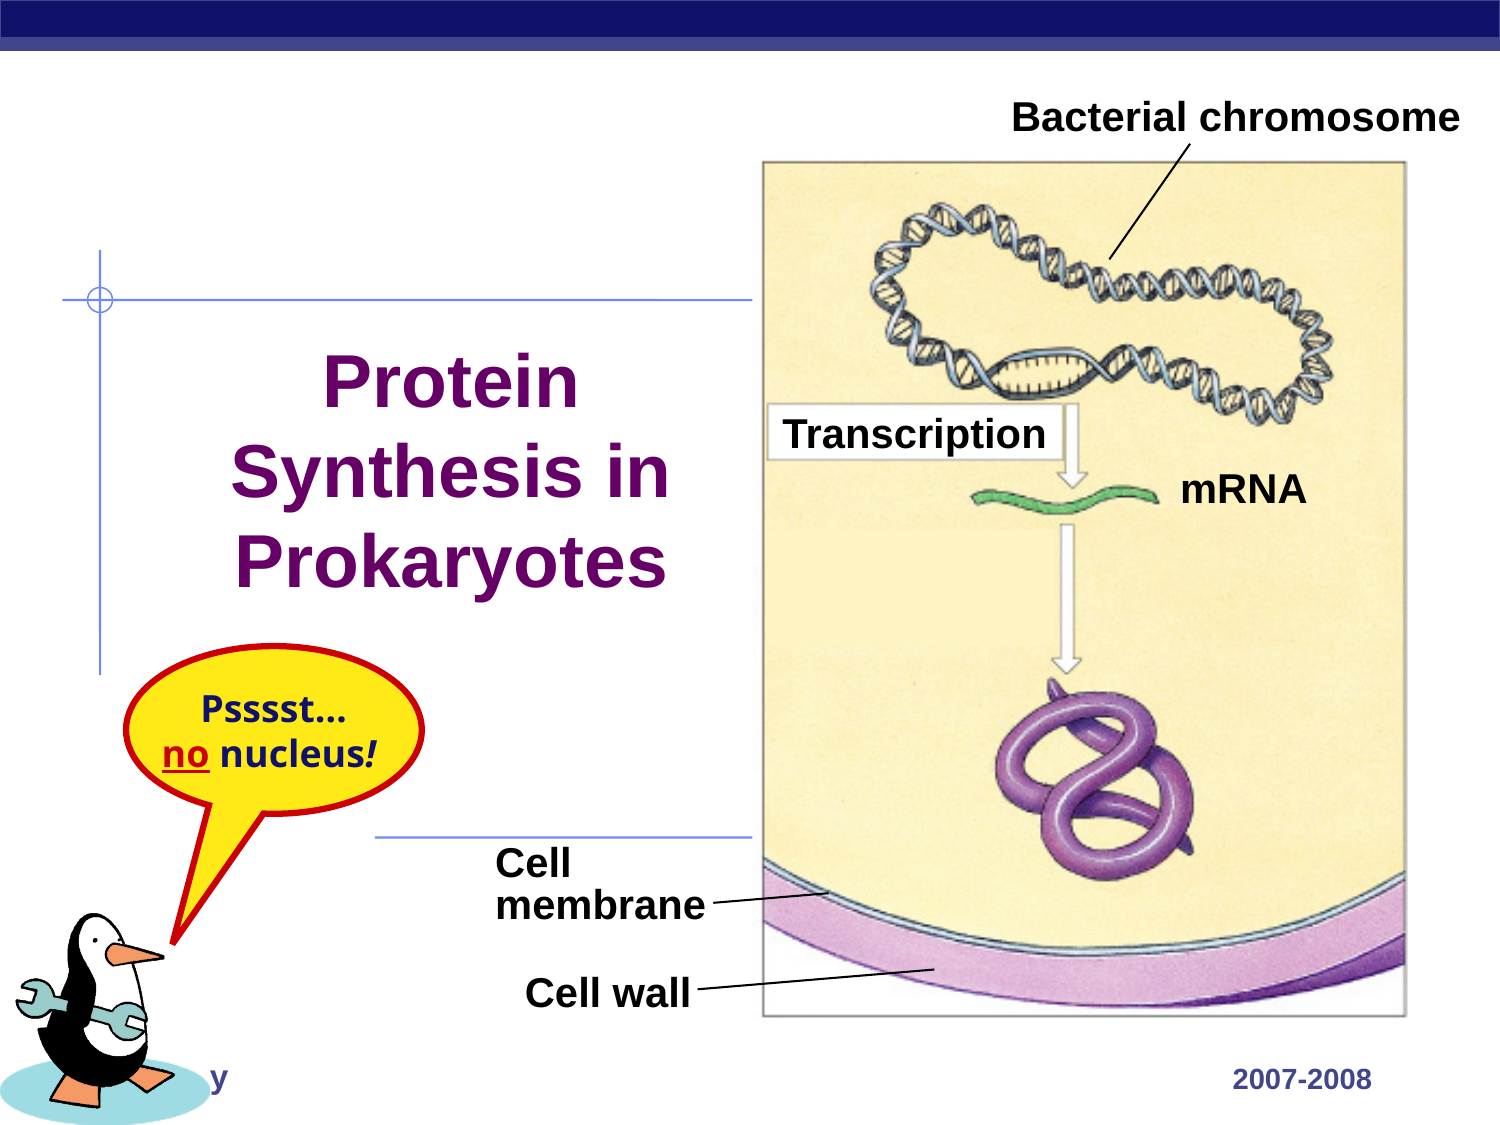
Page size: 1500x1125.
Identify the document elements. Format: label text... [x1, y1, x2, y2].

text_box Cell membrane [495, 843, 707, 929]
picture [752, 159, 1435, 1019]
slide_number 2007-2008 [1137, 1027, 1388, 1103]
title Protein Synthesis in Prokaryotes [162, 324, 741, 543]
text_box Bacterial chromosome [1011, 97, 1461, 140]
text_box Cell wall [524, 973, 692, 1016]
text_box Psssst… no nucleus! [126, 646, 422, 910]
picture [0, 912, 210, 1125]
